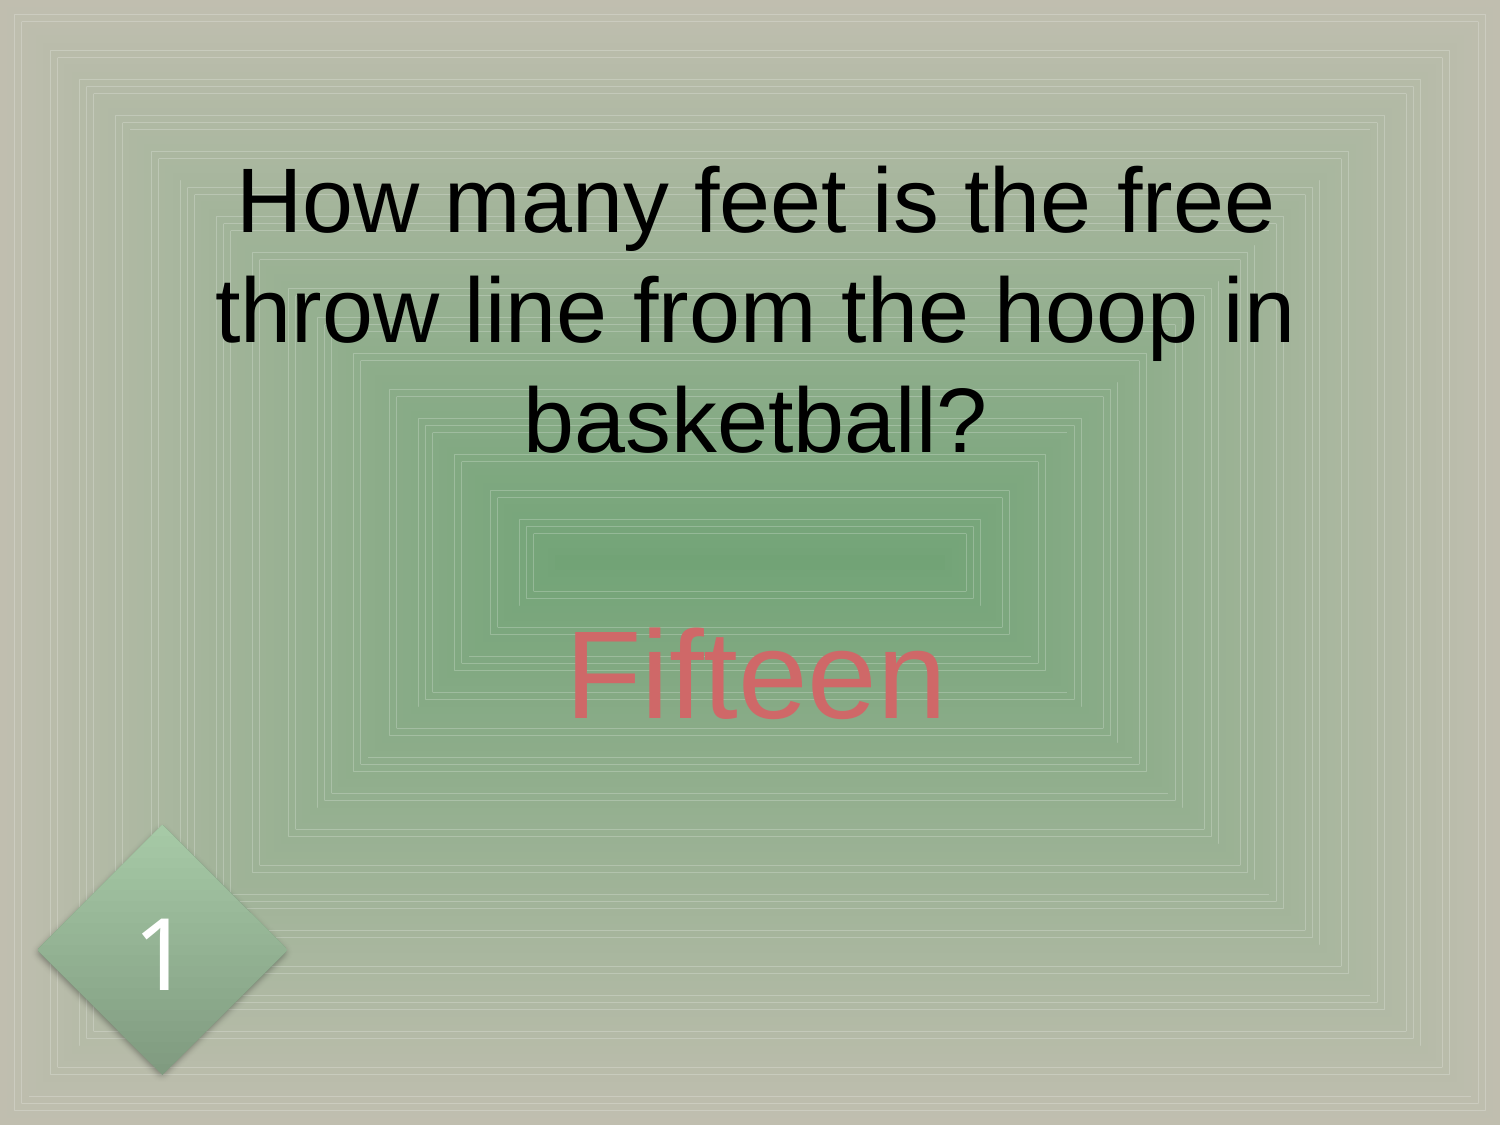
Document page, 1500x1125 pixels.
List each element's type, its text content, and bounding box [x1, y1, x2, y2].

text_box 1 [37, 838, 288, 1075]
text_box Fifteen [112, 500, 1400, 838]
title How many feet is the free throw line from the hoop in basketball? [112, 137, 1401, 476]
